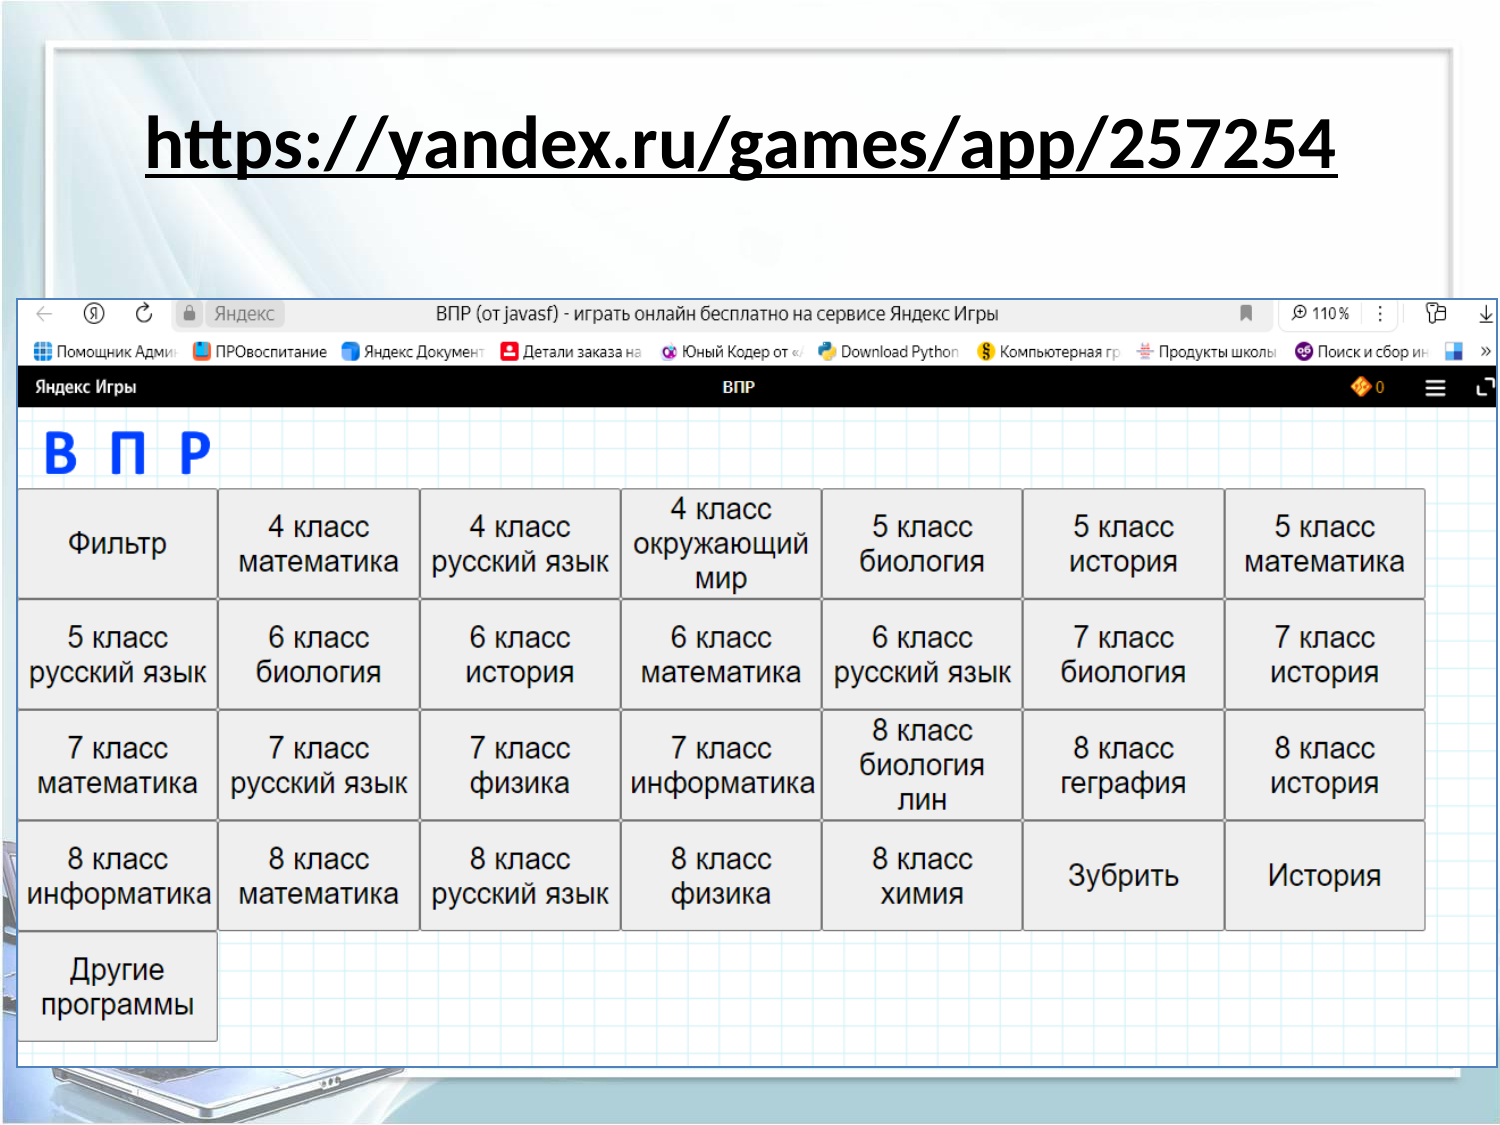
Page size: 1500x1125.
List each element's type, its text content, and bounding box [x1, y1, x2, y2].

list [17, 299, 1497, 1067]
title https://yandex.ru/games/app/257254 [75, 45, 1425, 233]
picture [0, 0, 1500, 1125]
